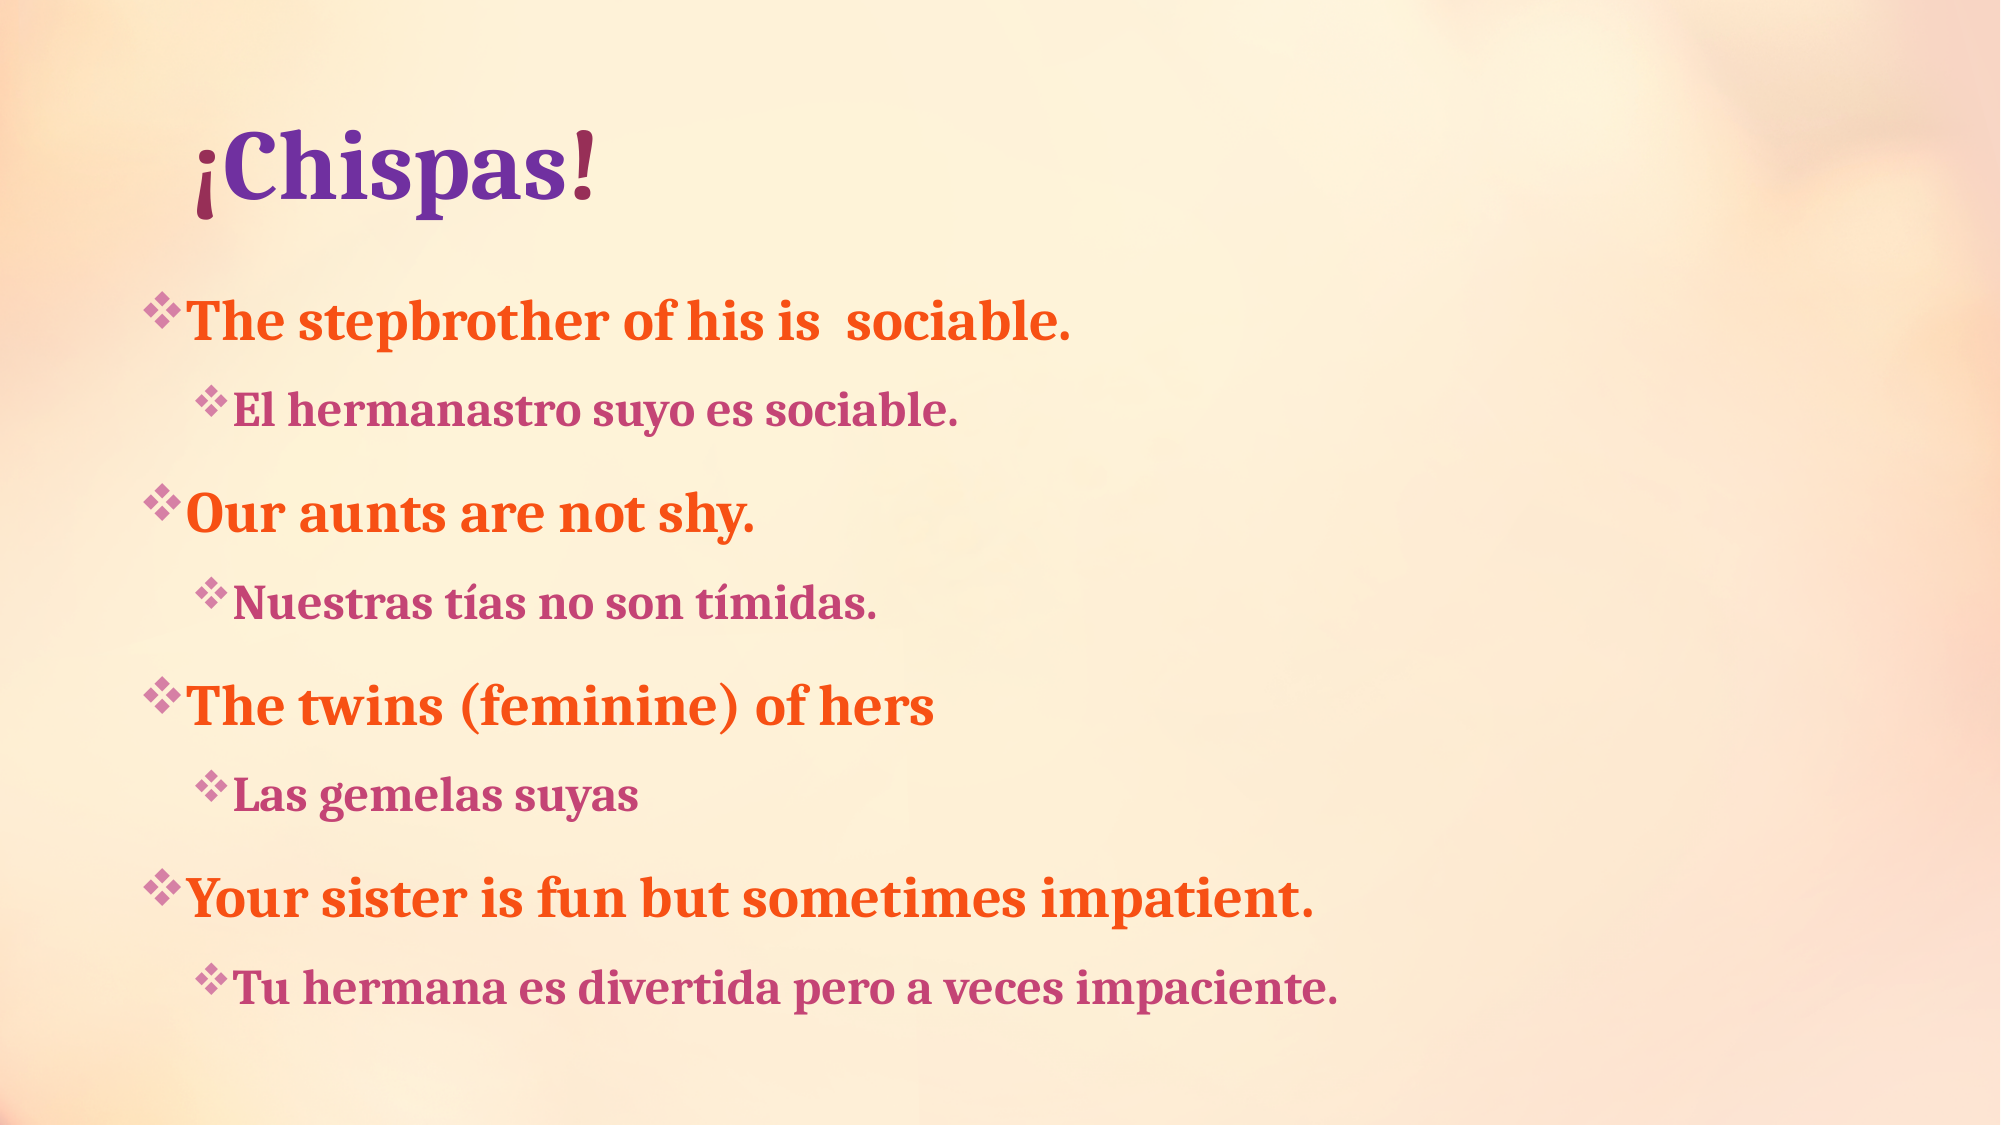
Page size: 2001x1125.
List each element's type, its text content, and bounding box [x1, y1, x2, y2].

title ¡Chispas! [174, 33, 1825, 229]
list The stepbrother of his is sociable. El hermanastro suyo es sociable. Our aunts are not shy. Nuestras tías no son tímidas. The twins (feminine) of hers Las gemelas suyas Your sister is fun but sometimes impatient. Tu hermana es divertida pero a veces impaciente. [123, 274, 1825, 1108]
picture [0, 0, 2001, 1125]
